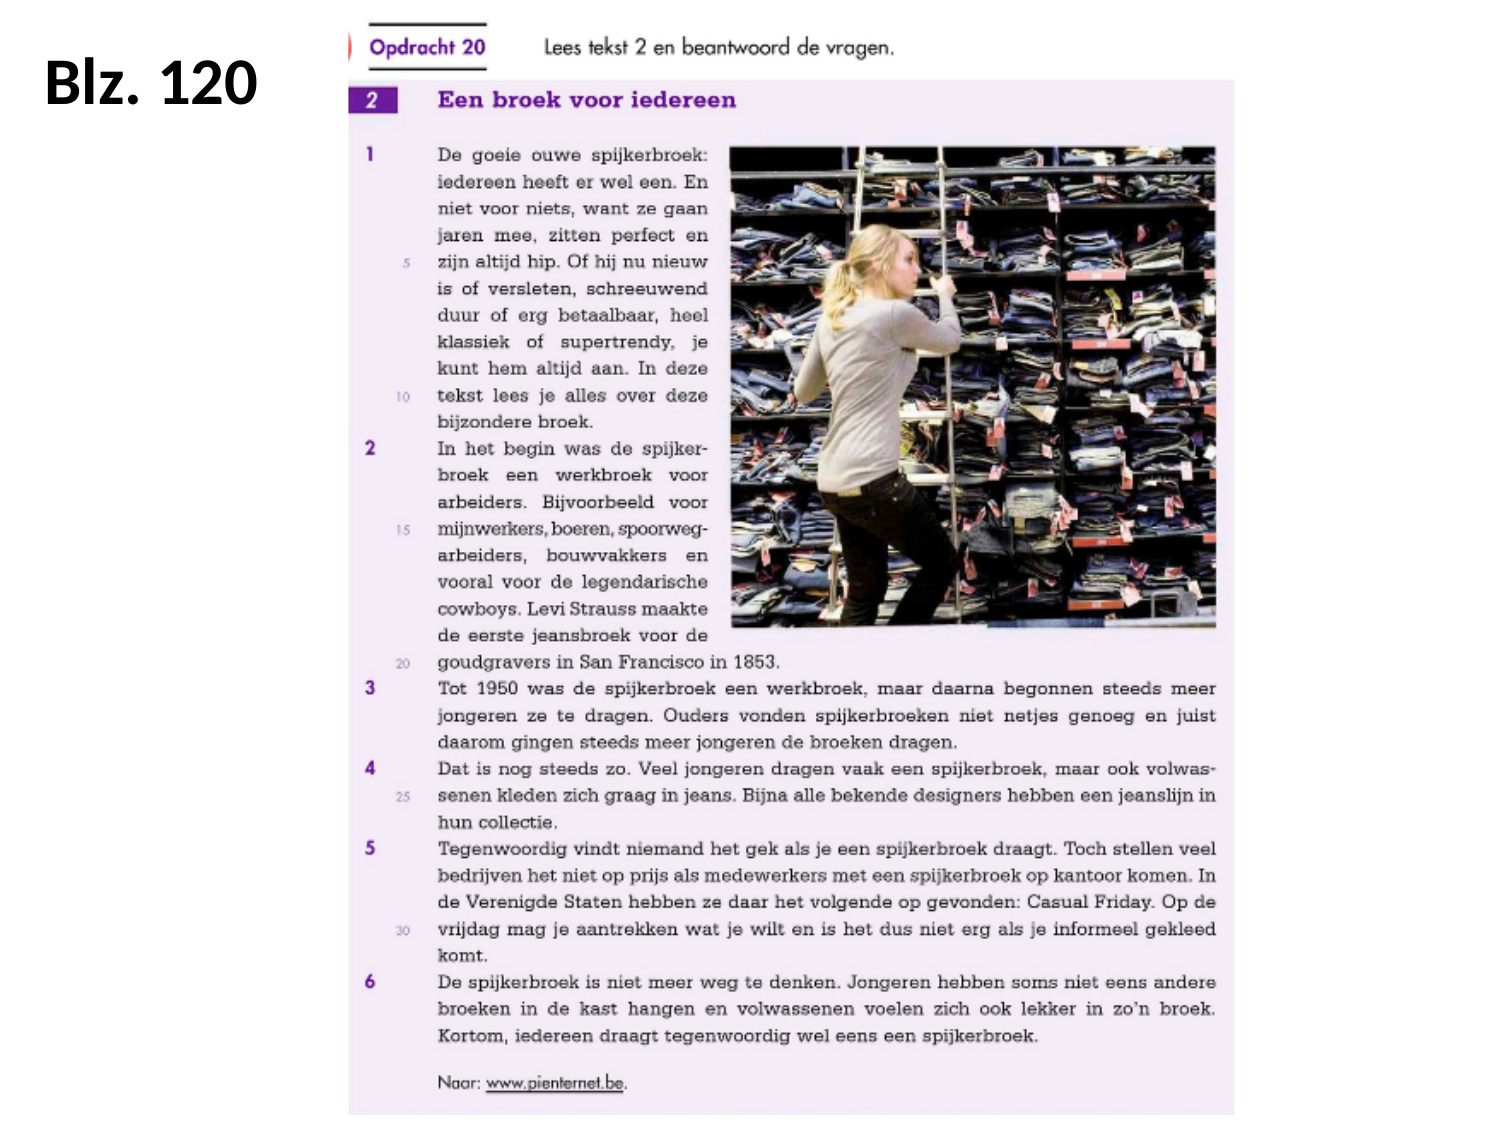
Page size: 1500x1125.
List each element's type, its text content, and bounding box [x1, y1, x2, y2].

picture [348, 18, 1235, 1115]
text_box Blz. 120 [29, 30, 342, 122]
